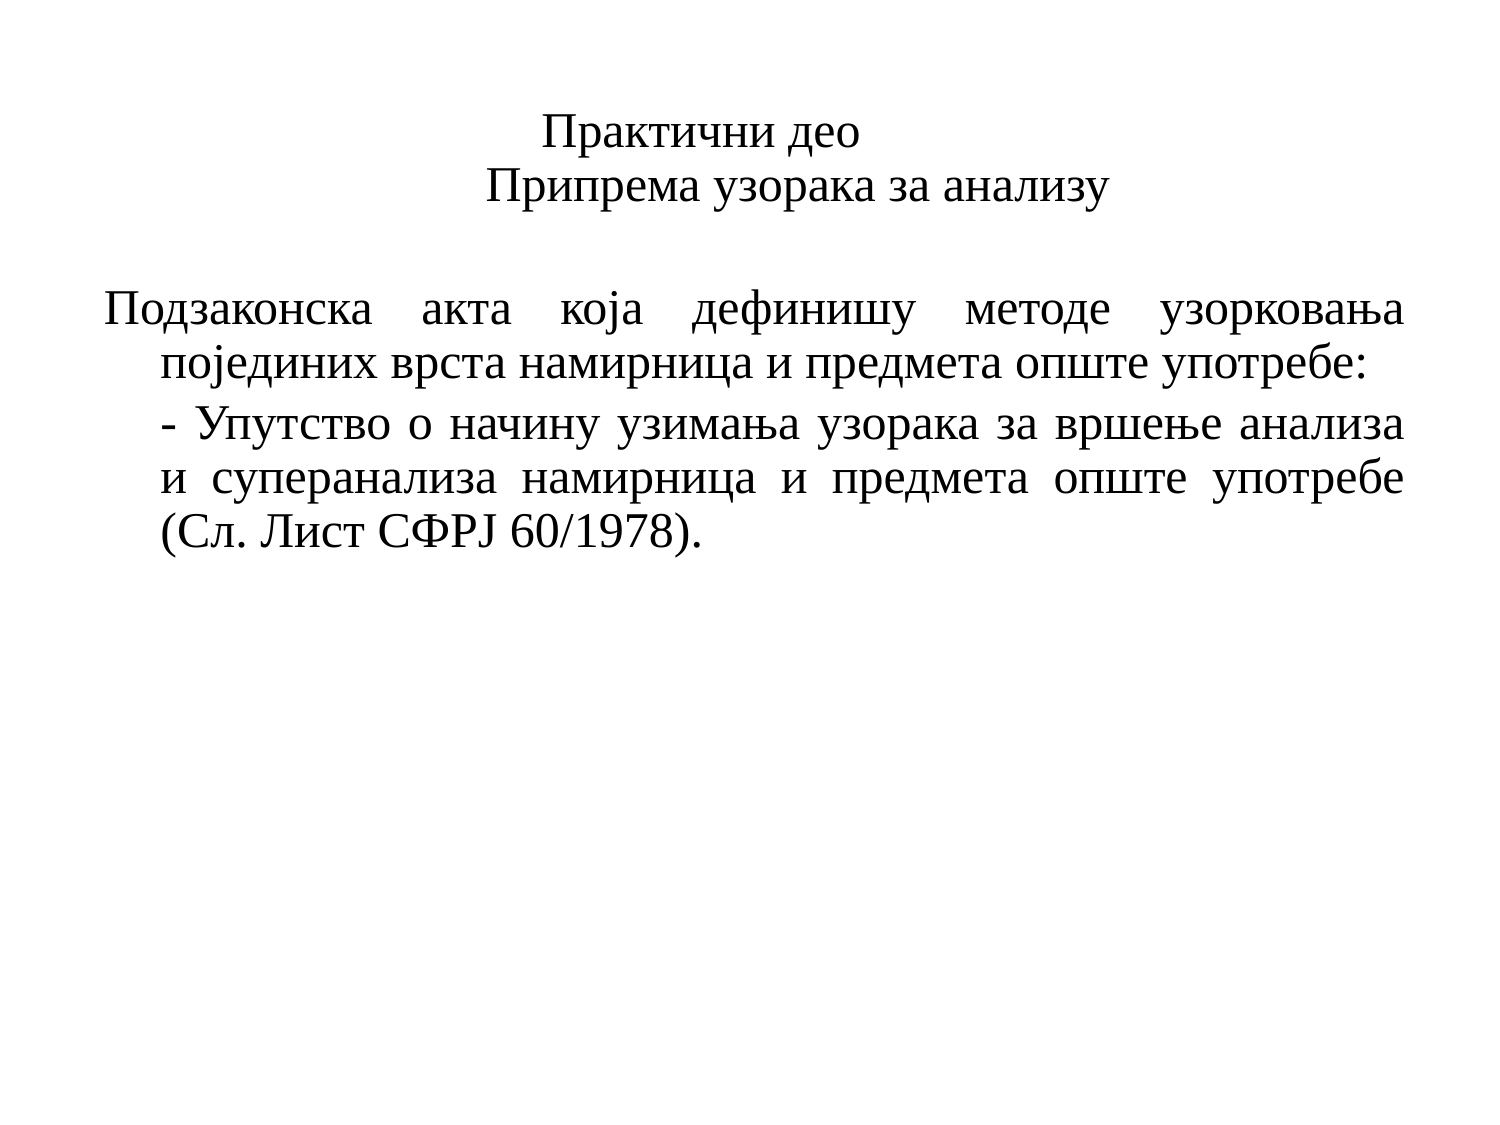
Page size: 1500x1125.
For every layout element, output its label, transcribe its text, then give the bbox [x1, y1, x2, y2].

list Практични део Припрема узорака за анализу Подзаконска акта која дефинишу методе узорковања појединих врста намирница и предмета опште употребе: - Упутство о начину узимања узорака за вршење анализа и суперанализа намирница и предмета опште употребе (Сл. Лист СФРЈ 60/1978). [70, 35, 1421, 1027]
